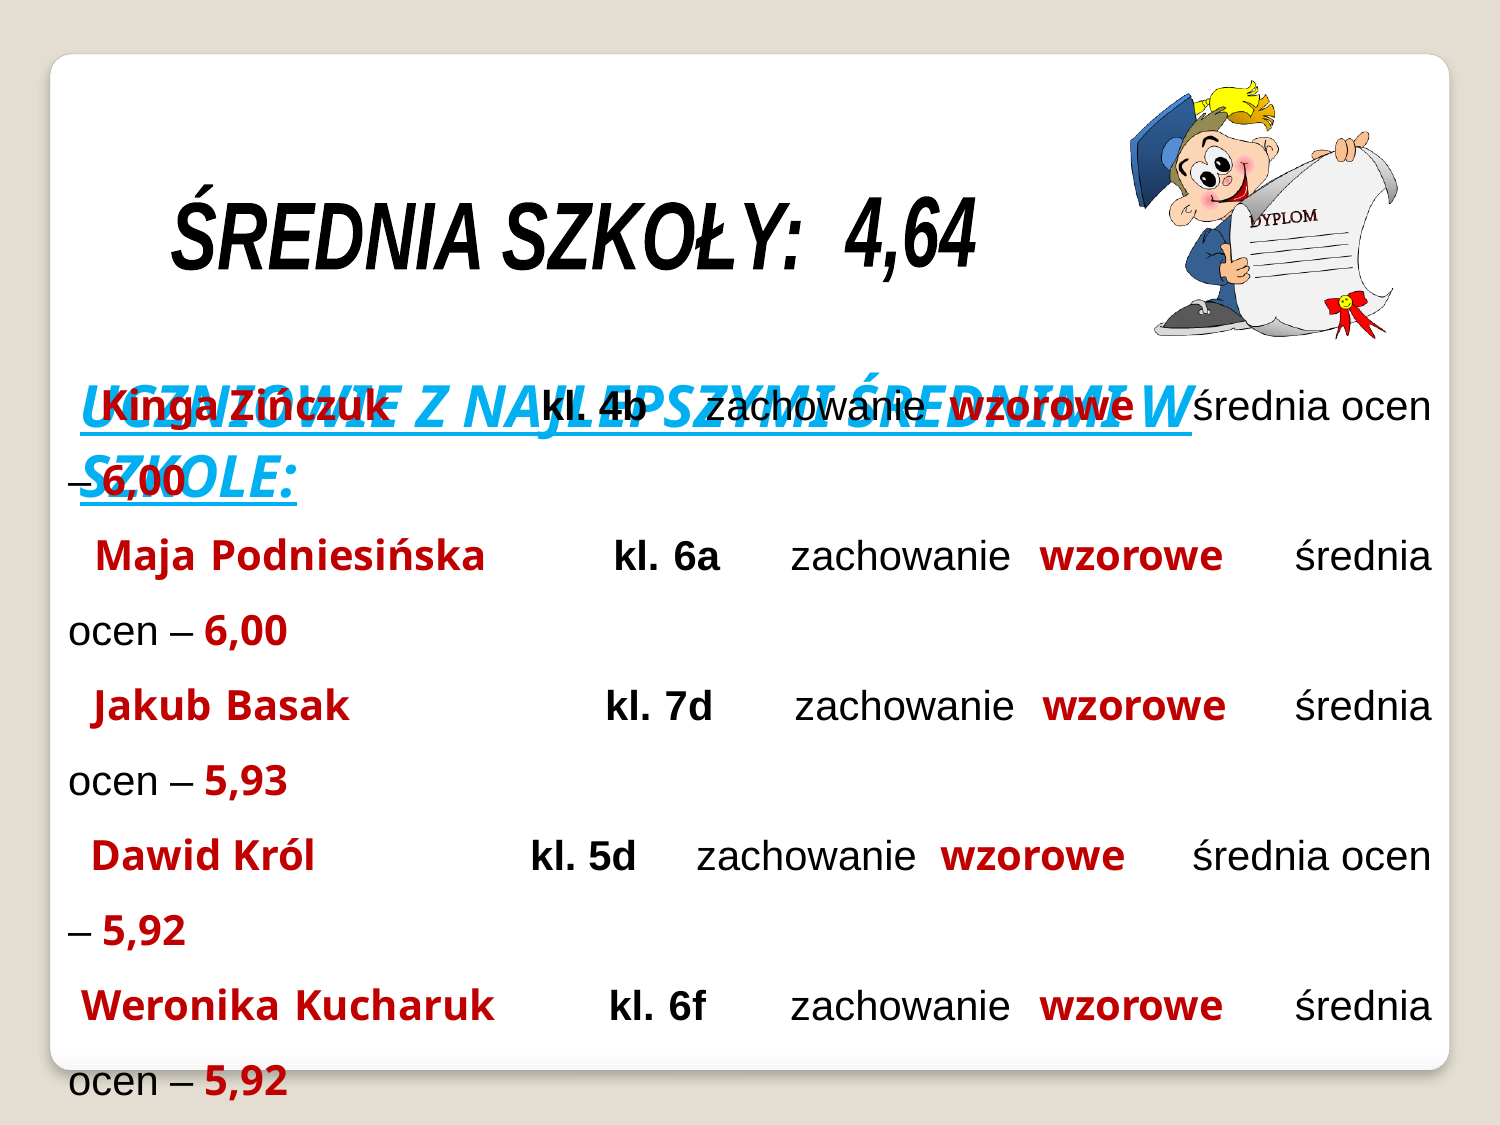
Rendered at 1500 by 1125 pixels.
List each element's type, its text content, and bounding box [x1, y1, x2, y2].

text_box Kinga Zińczuk kl. 4b zachowanie wzorowe średnia ocen – 6,00 Maja Podniesińska kl. 6a zachowanie wzorowe średnia ocen – 6,00 Jakub Basak kl. 7d zachowanie wzorowe średnia ocen – 5,93 Dawid Król kl. 5d zachowanie wzorowe średnia ocen – 5,92 Weronika Kucharuk kl. 6f zachowanie wzorowe średnia ocen – 5,92 [53, 346, 1447, 1112]
picture [1127, 77, 1399, 341]
